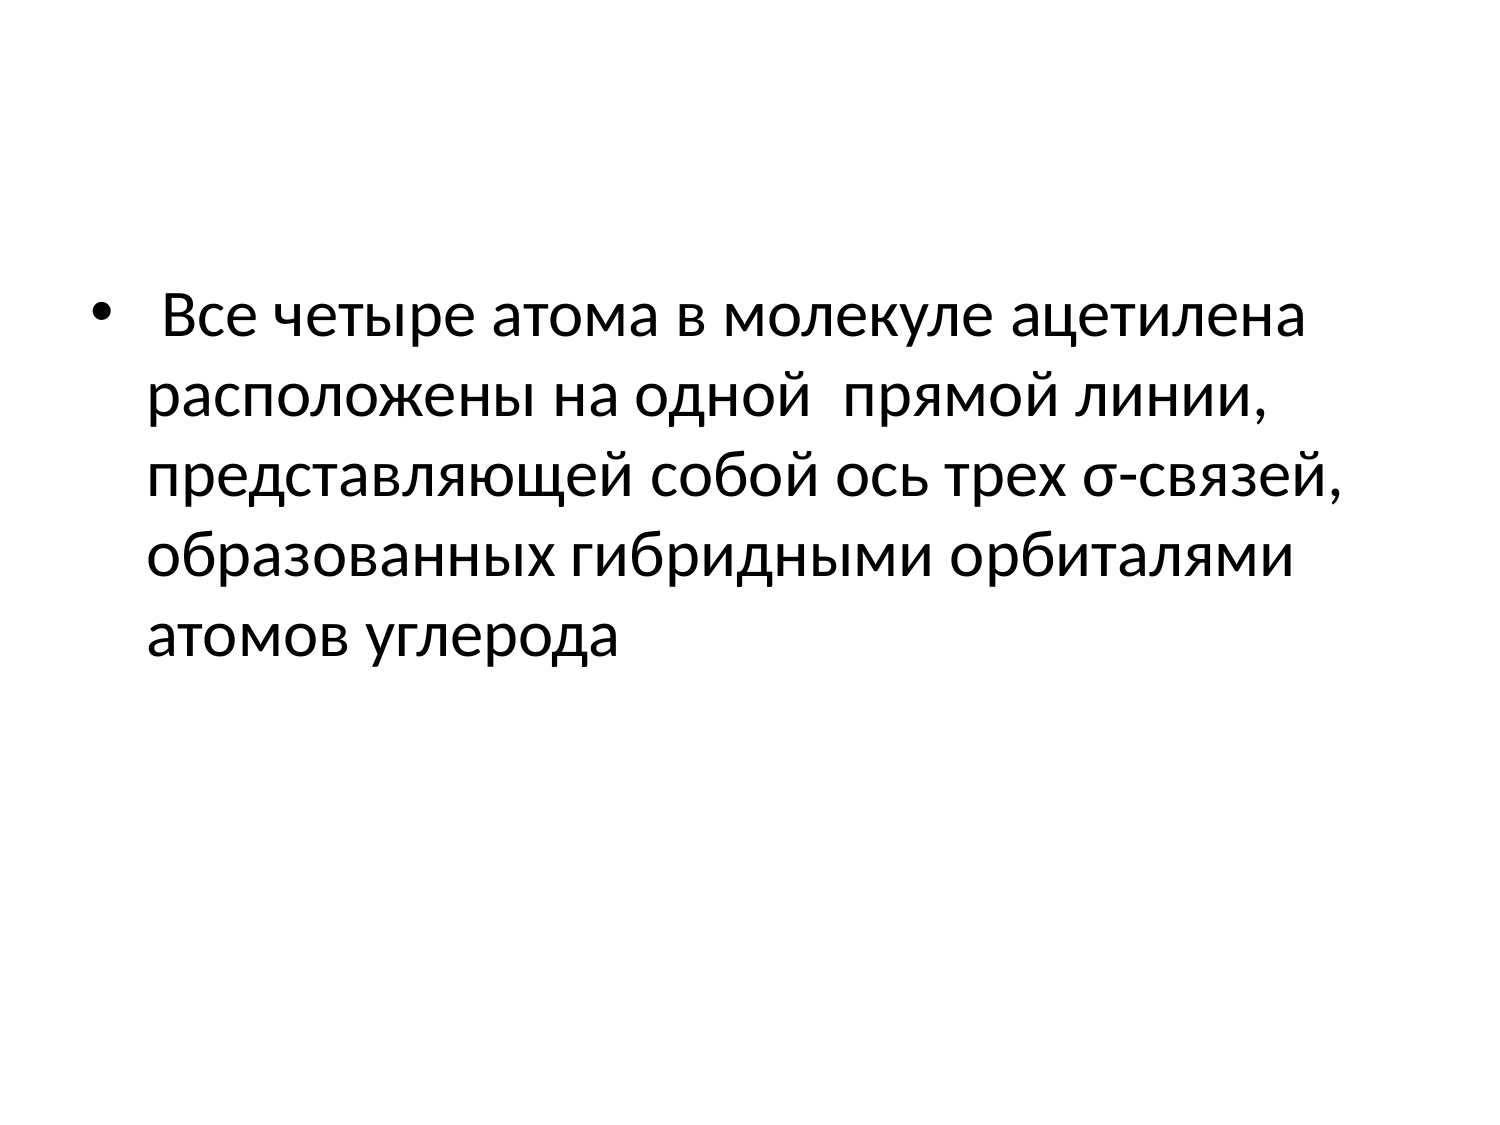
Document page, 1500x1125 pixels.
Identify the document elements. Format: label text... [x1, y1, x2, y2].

list Все четыре атома в молекуле ацетилена расположены на одной прямой линии, представляющей собой ось трех σ-связей, образованных гибридными орбиталями атомов углерода [75, 262, 1425, 1005]
